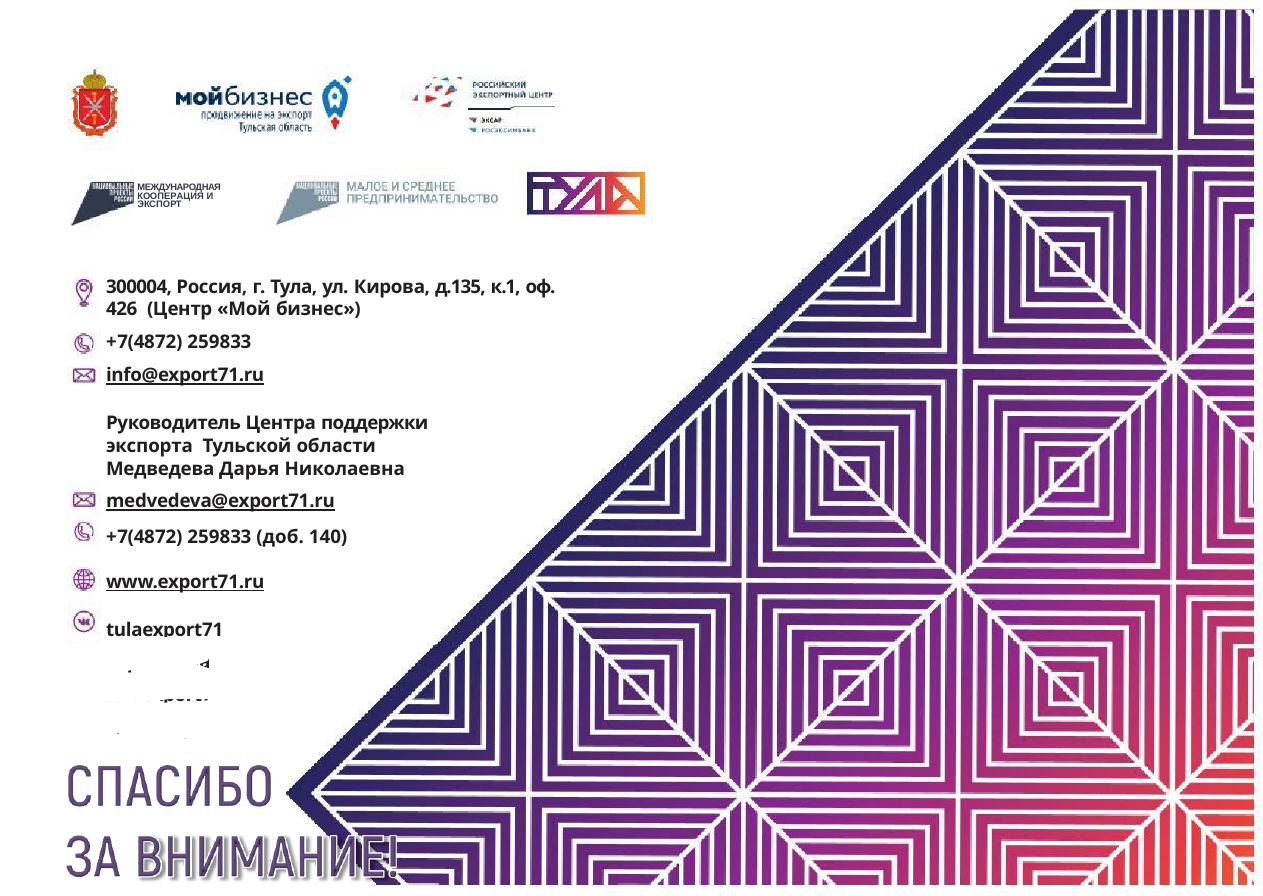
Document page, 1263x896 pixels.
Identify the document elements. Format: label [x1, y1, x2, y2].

picture [0, 0, 1263, 896]
text_box [29, 636, 773, 896]
